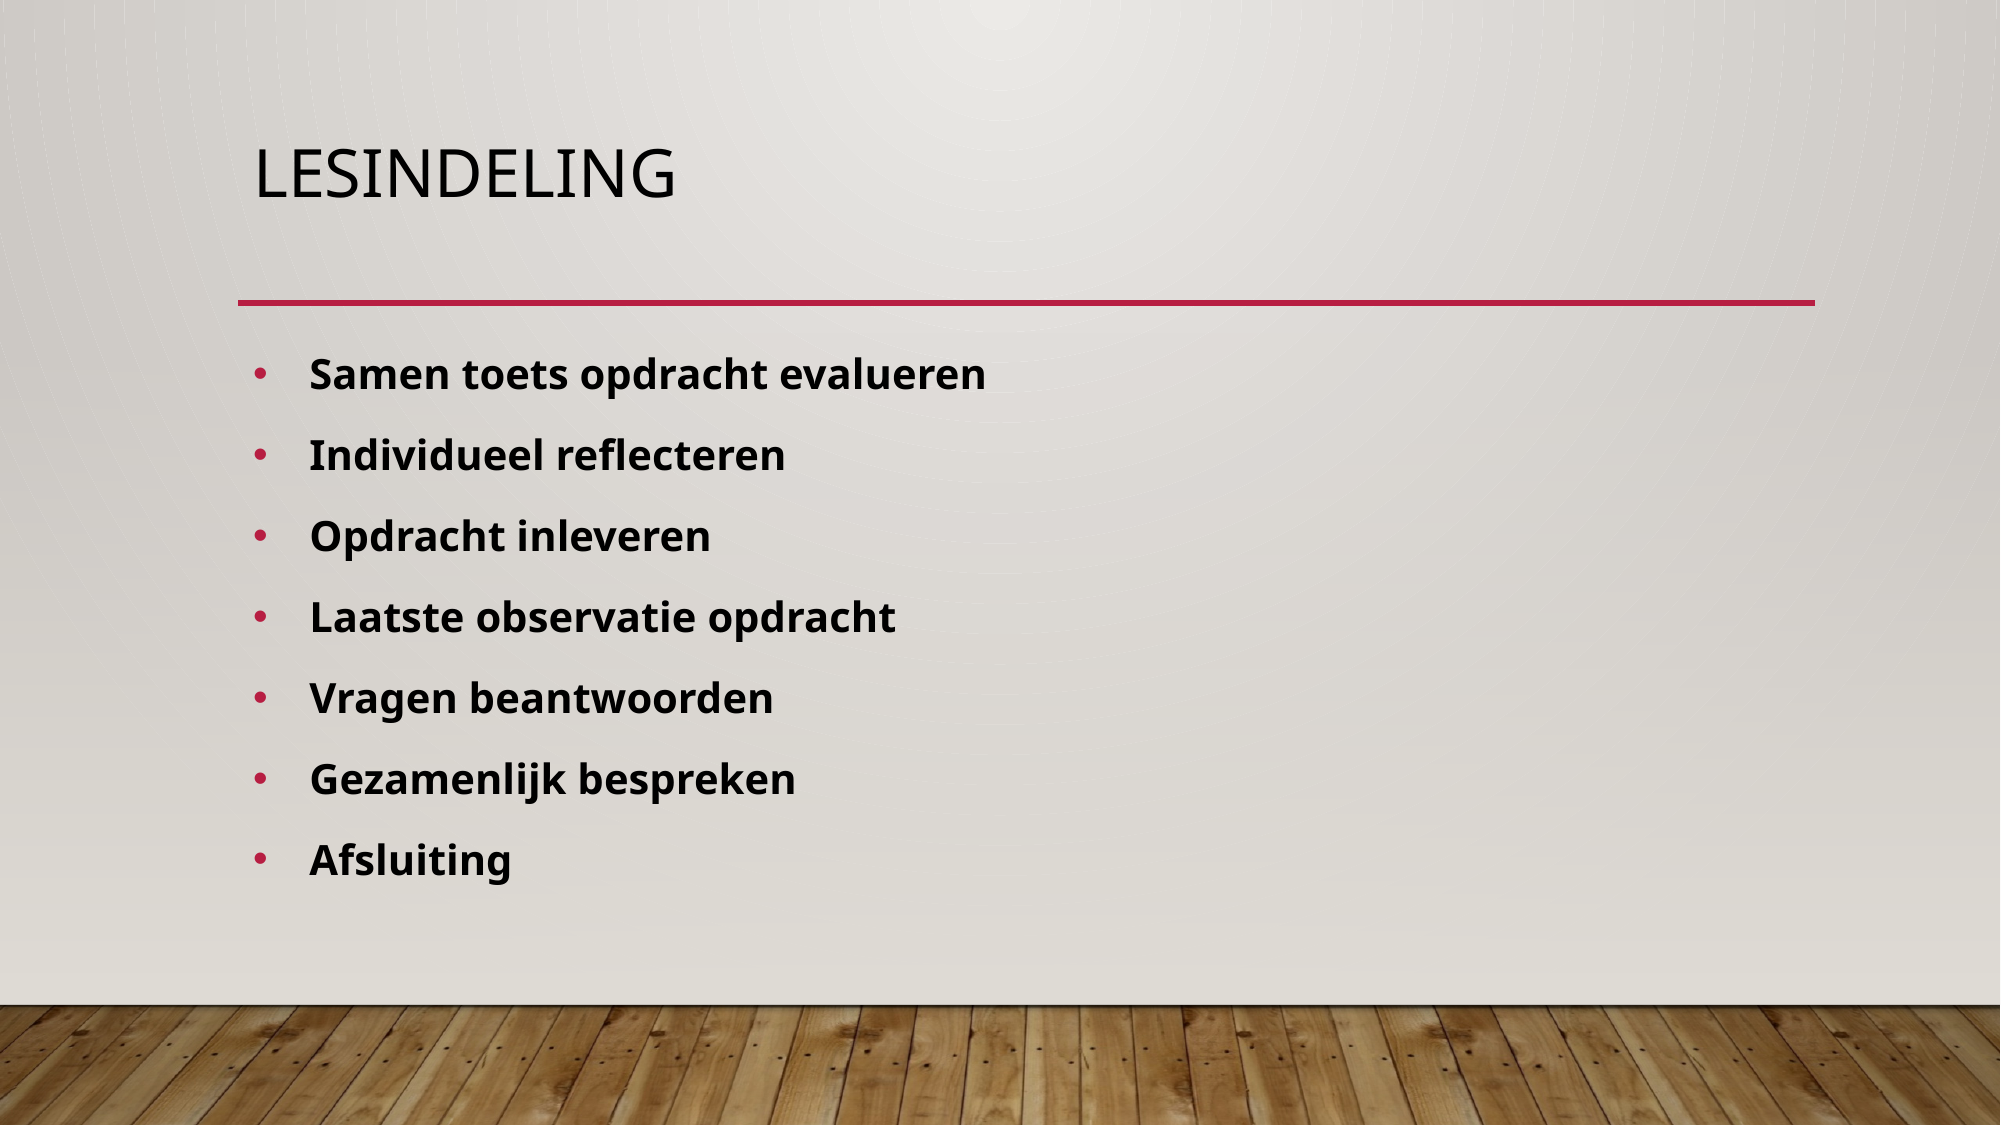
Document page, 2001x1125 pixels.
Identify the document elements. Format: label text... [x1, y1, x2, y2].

picture [0, 1005, 2000, 1125]
list Samen toets opdracht evalueren Individueel reflecteren Opdracht inleveren Laatste observatie opdracht Vragen beantwoorden Gezamenlijk bespreken Afsluiting [238, 330, 1814, 897]
title Lesindeling [238, 131, 1814, 305]
